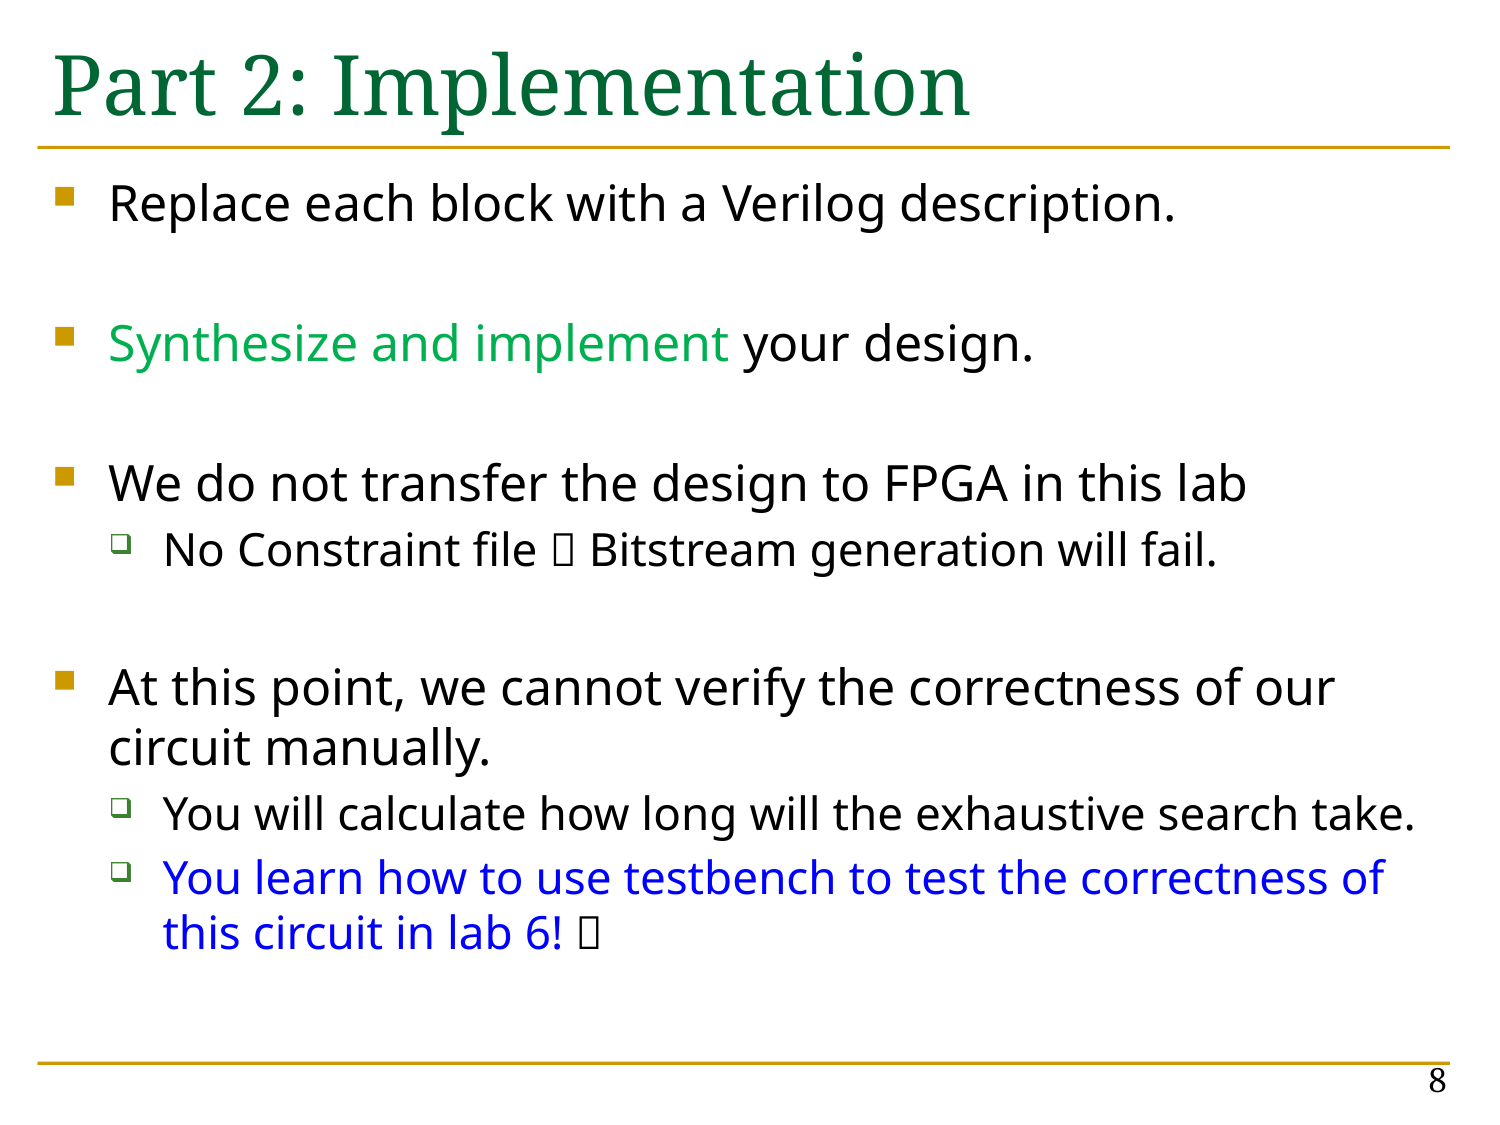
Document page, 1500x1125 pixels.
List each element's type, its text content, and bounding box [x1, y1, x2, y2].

slide_number 8 [1111, 1036, 1462, 1112]
list Replace each block with a Verilog description. Synthesize and implement your design. We do not transfer the design to FPGA in this lab No Constraint file  Bitstream generation will fail. At this point, we cannot verify the correctness of our circuit manually. You will calculate how long will the exhaustive search take. You learn how to use testbench to test the correctness of this circuit in lab 6!  [37, 163, 1450, 1016]
title Part 2: Implementation [37, 24, 1450, 163]
